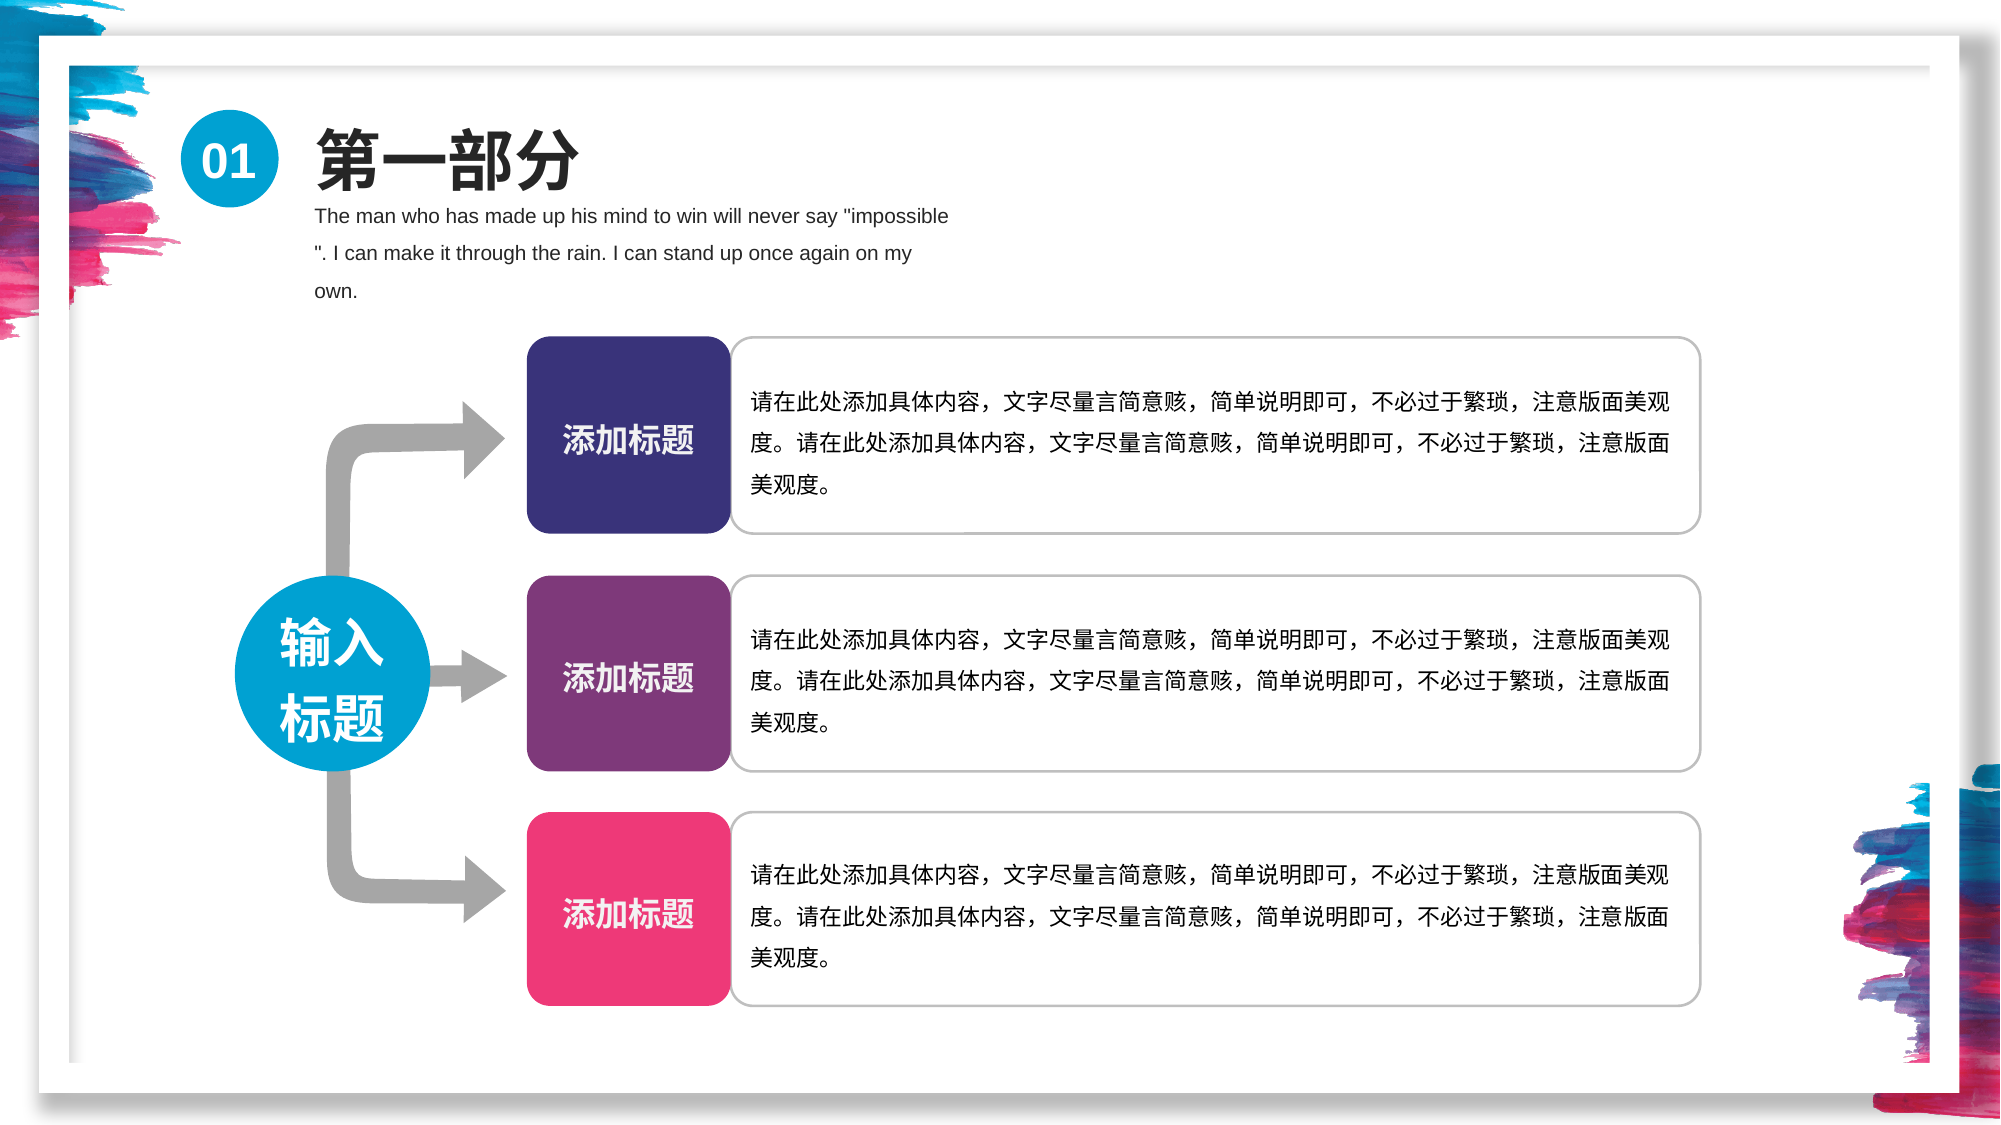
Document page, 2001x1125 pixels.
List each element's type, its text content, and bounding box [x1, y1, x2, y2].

text_box [197, 197, 262, 209]
text_box [181, 134, 186, 183]
text_box [38, 341, 1843, 1094]
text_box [299, 95, 968, 270]
text_box 添加标题 [526, 812, 731, 1006]
picture [1843, 752, 2000, 1125]
text_box 添加标题 [526, 575, 731, 772]
text_box [430, 649, 508, 704]
text_box [196, 108, 263, 121]
text_box 请在此处添加具体内容，文字尽量言简意赅，简单说明即可，不必过于繁琐，注意版面美观度。请在此处添加具体内容，文字尽量言简意赅，简单说明即可，不必过于繁琐，注意版面美观度。 [731, 575, 1701, 772]
text_box [181, 35, 1960, 752]
text_box 添加标题 [526, 336, 731, 534]
text_box [326, 770, 507, 924]
text_box 输入标题 [234, 575, 431, 772]
picture [0, 0, 181, 341]
text_box 请在此处添加具体内容，文字尽量言简意赅，简单说明即可，不必过于繁琐，注意版面美观度。请在此处添加具体内容，文字尽量言简意赅，简单说明即可，不必过于繁琐，注意版面美观度。 [731, 812, 1701, 1006]
text_box 请在此处添加具体内容，文字尽量言简意赅，简单说明即可，不必过于繁琐，注意版面美观度。请在此处添加具体内容，文字尽量言简意赅，简单说明即可，不必过于繁琐，注意版面美观度。 [731, 337, 1701, 534]
text_box 01 [186, 121, 280, 197]
text_box [325, 400, 505, 577]
